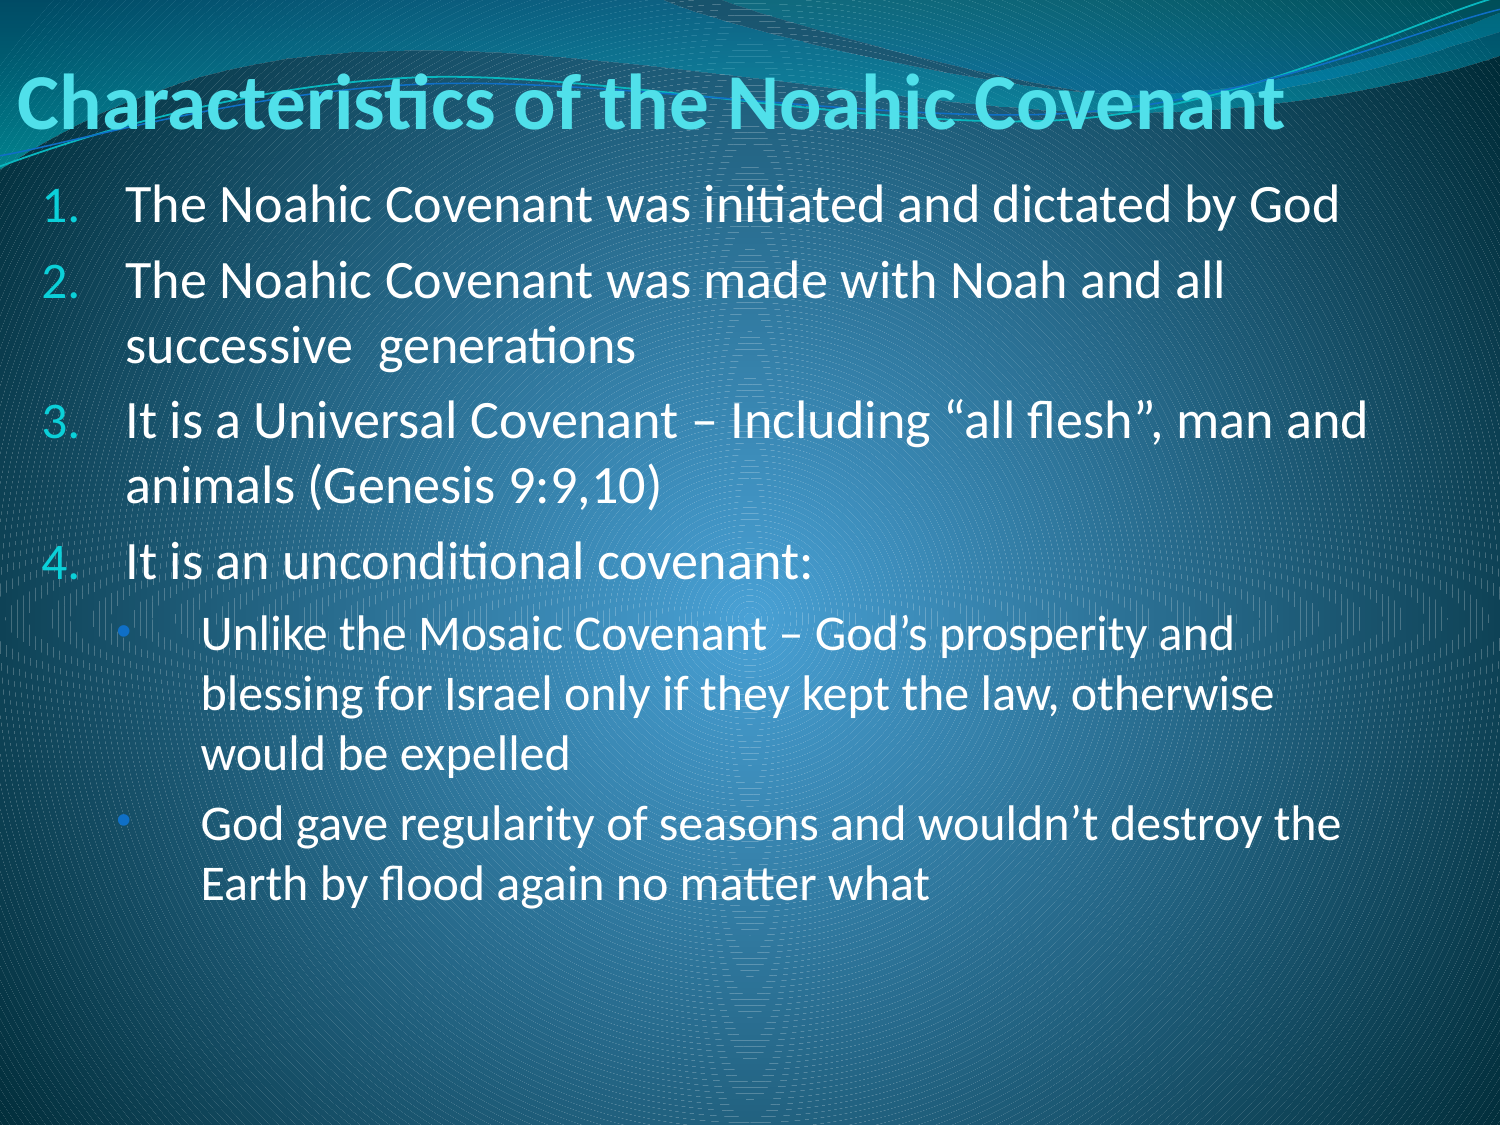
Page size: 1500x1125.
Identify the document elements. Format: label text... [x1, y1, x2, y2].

subtitle The Noahic Covenant was initiated and dictated by God The Noahic Covenant was made with Noah and all successive generations It is a Universal Covenant – Including “all flesh”, man and animals (Genesis 9:9,10) It is an unconditional covenant: Unlike the Mosaic Covenant – God’s prosperity and blessing for Israel only if they kept the law, otherwise would be expelled God gave regularity of seasons and wouldn’t destroy the Earth by flood again no matter what [41, 160, 1412, 1071]
title Characteristics of the Noahic Covenant ­ [17, 3, 1483, 145]
